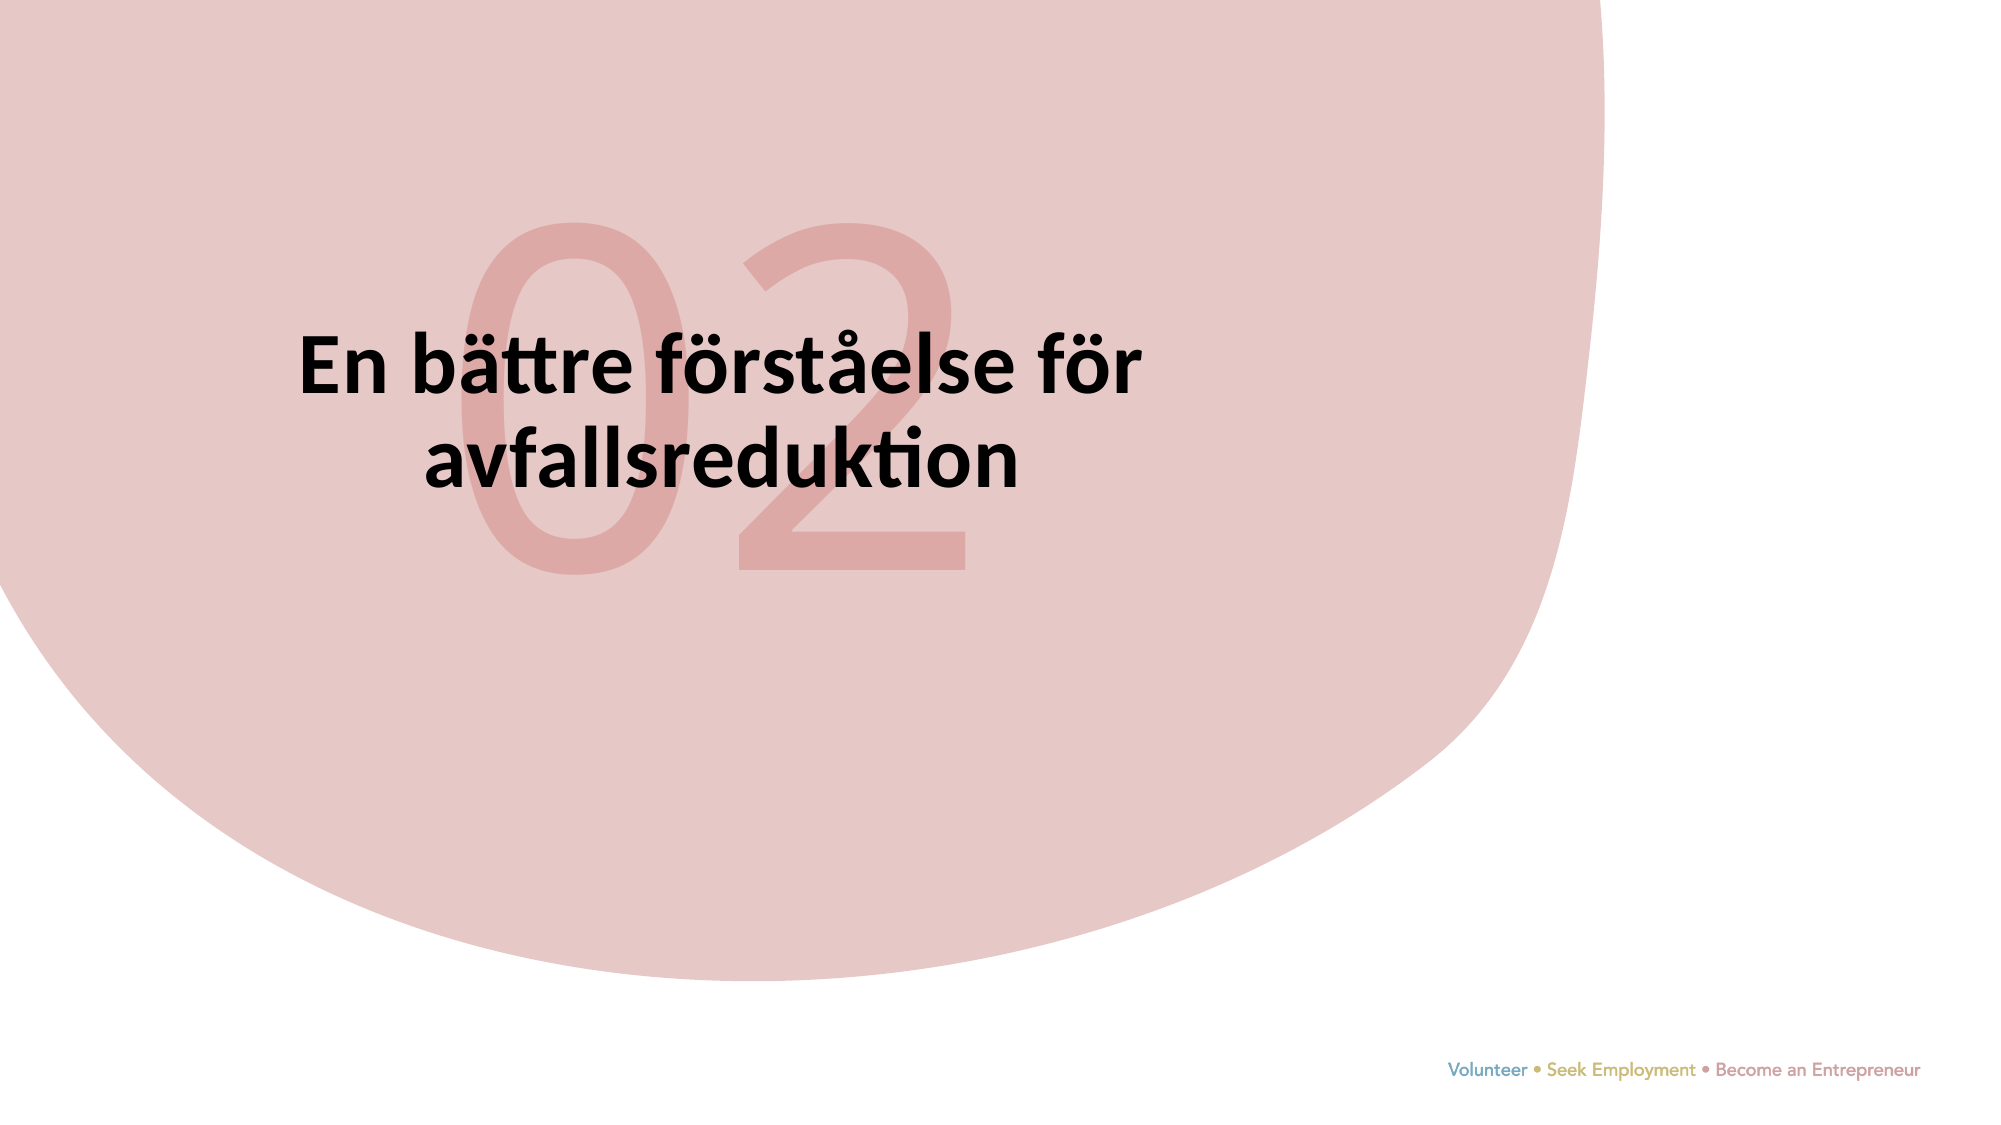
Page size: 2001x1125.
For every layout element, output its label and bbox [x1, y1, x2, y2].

text_box [0, 0, 1606, 1027]
text_box [1418, 1046, 1971, 1103]
